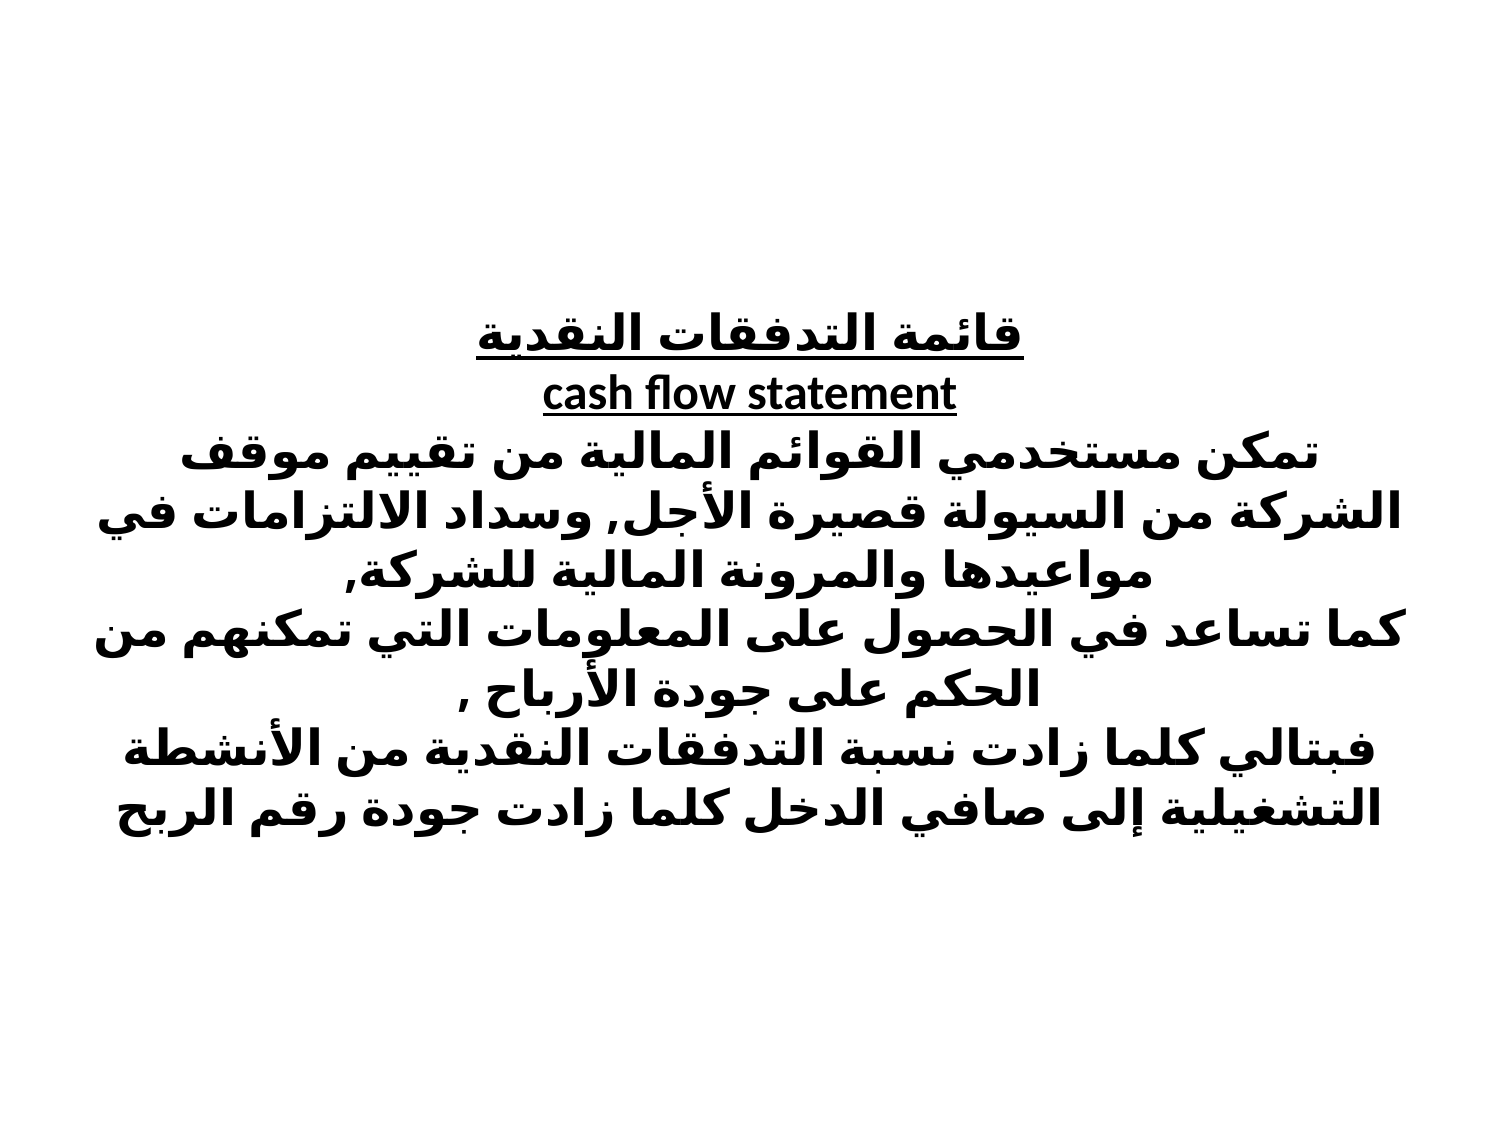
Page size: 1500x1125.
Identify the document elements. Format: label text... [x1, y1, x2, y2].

title قائمة التدفقات النقدية cash flow statement تمكن مستخدمي القوائم المالية من تقييم موقف الشركة من السيولة قصيرة الأجل, وسداد الالتزامات في مواعيدها والمرونة المالية للشركة, كما تساعد في الحصول على المعلومات التي تمكنهم من الحكم على جودة الأرباح , فبتالي كلما زادت نسبة التدفقات النقدية من الأنشطة التشغيلية إلى صافي الدخل كلما زادت جودة رقم الربح [75, 278, 1425, 1094]
